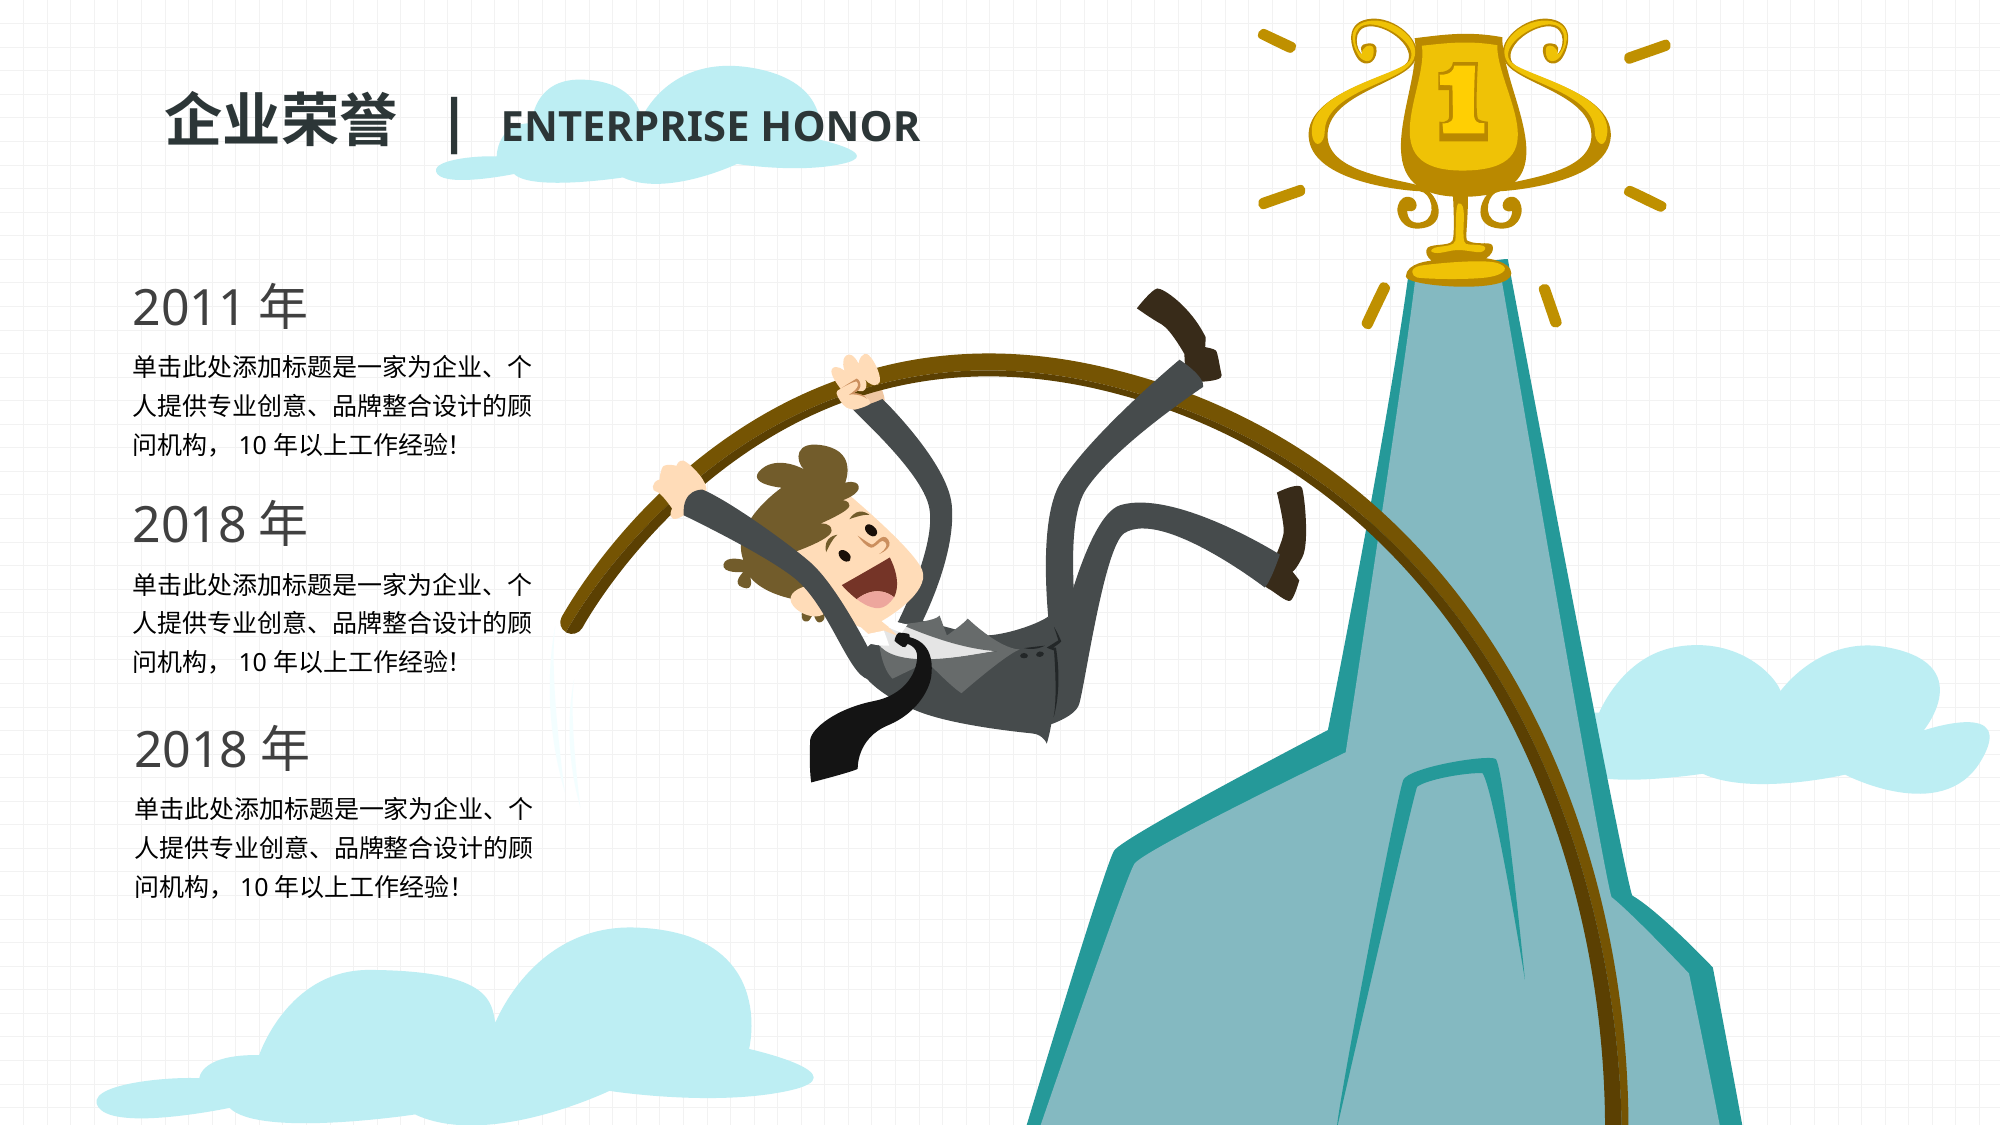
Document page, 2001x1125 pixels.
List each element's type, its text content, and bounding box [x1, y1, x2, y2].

picture [549, 259, 1772, 1125]
text_box 企业荣誉 | ENTERPRISE HONOR [149, 84, 1096, 152]
text_box [557, 79, 610, 84]
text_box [117, 268, 550, 469]
text_box [1772, 645, 1990, 794]
text_box [670, 65, 797, 84]
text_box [117, 485, 550, 683]
text_box [436, 152, 857, 184]
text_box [119, 710, 552, 911]
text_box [1254, 0, 1674, 333]
text_box [96, 954, 549, 1125]
